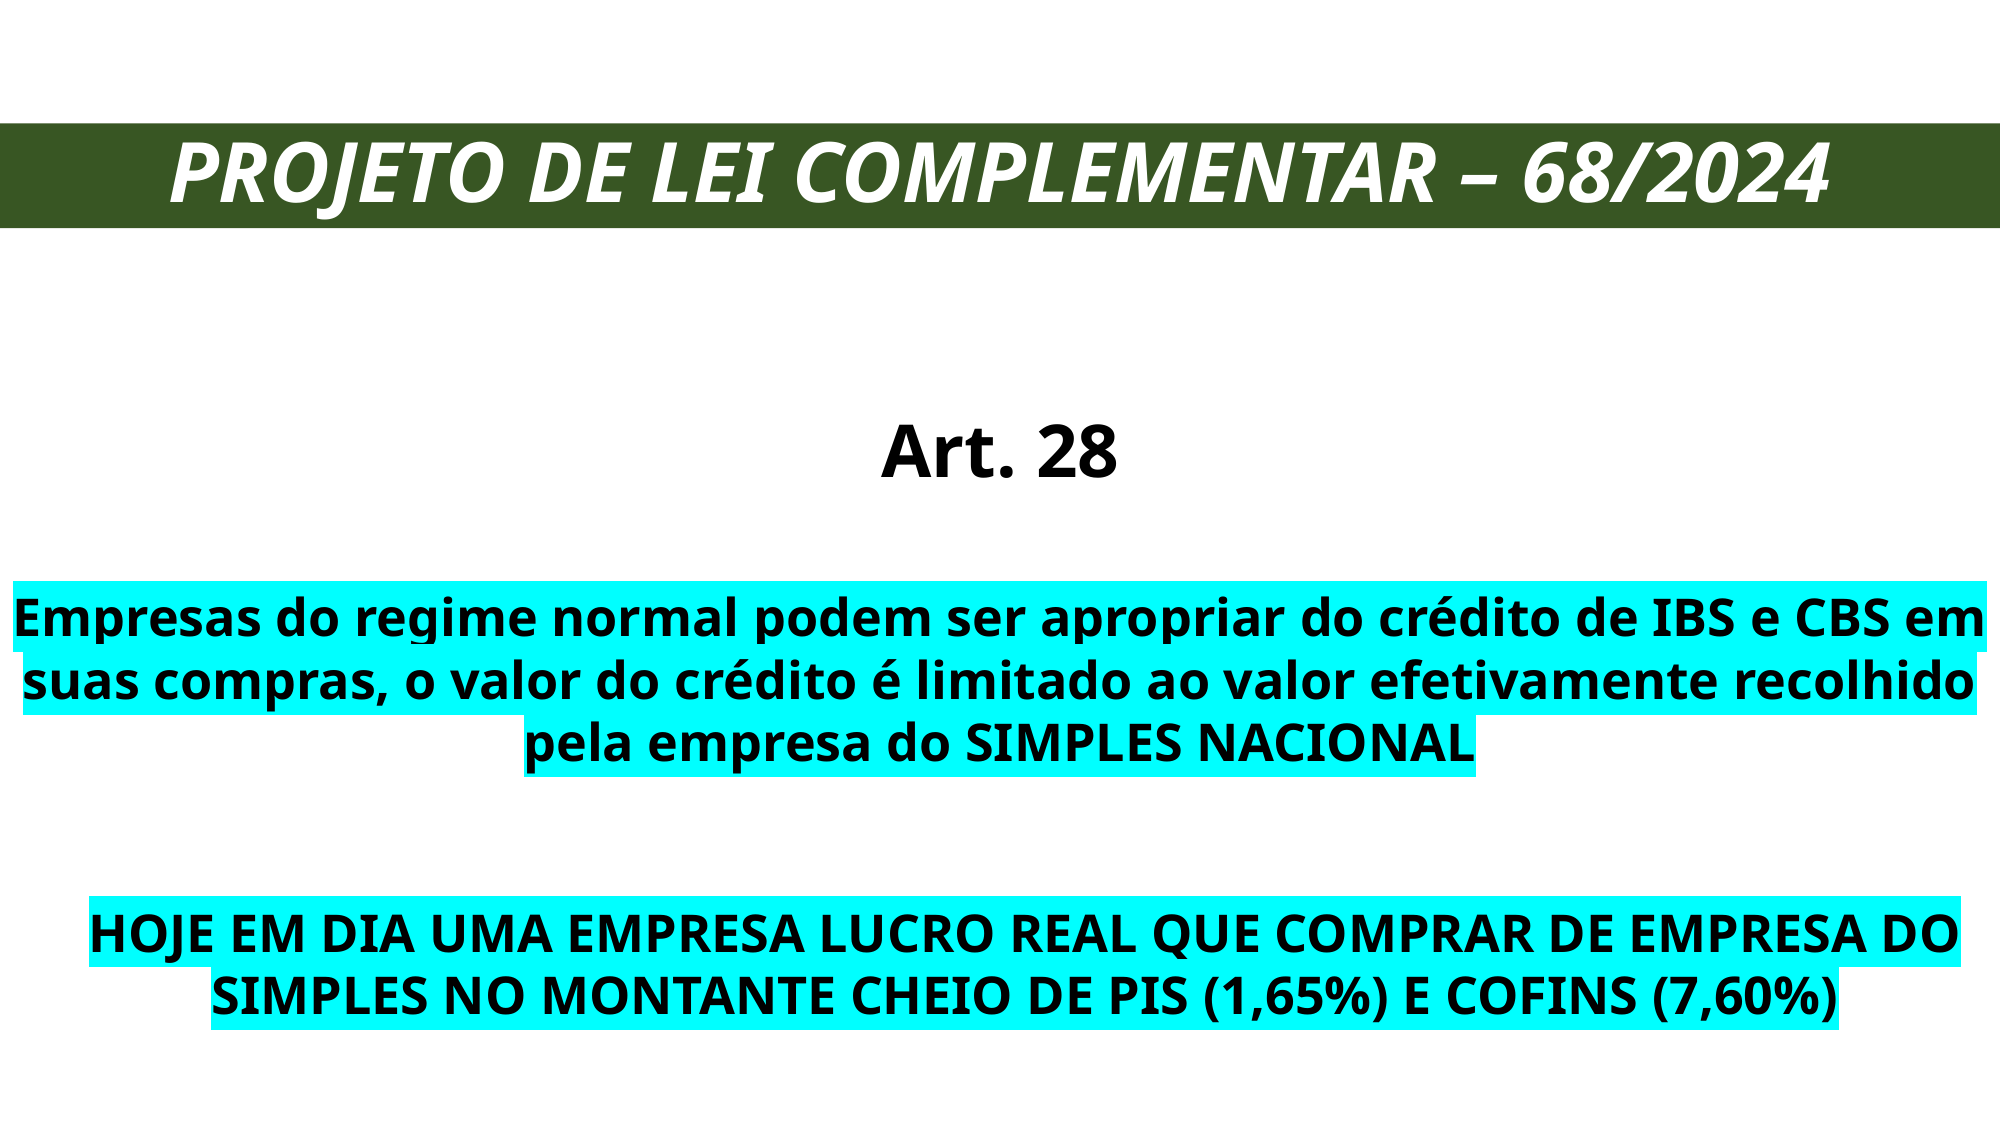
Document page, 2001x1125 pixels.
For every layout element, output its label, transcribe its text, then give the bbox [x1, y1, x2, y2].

text_box [999, 562, 1050, 613]
text_box Empresas do regime normal podem ser apropriar do crédito de IBS e CBS em suas compras, o valor do crédito é limitado ao valor efetivamente recolhido pela empresa do SIMPLES NACIONAL [0, 353, 2000, 1004]
text_box HOJE EM DIA UMA EMPRESA LUCRO REAL QUE COMPRAR DE EMPRESA DO SIMPLES NO MONTANTE CHEIO DE PIS (1,65%) E COFINS (7,60%) [24, 637, 2000, 1125]
text_box PROJETO DE LEI COMPLEMENTAR – 68/2024 [0, 123, 2000, 229]
text_box Art. 28 [489, 396, 1512, 499]
